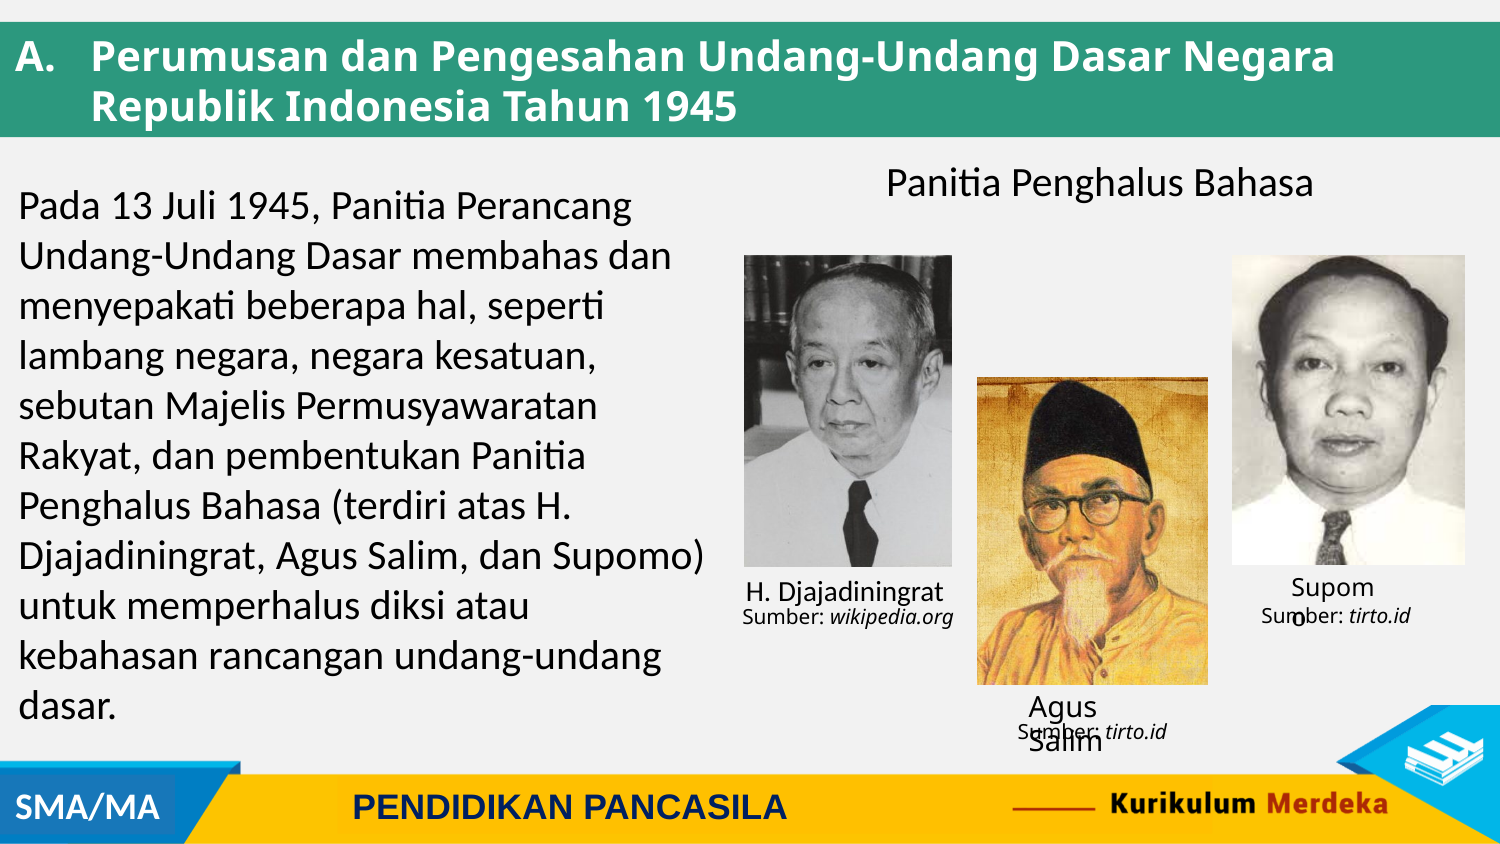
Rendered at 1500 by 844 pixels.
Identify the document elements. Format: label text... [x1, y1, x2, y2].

text_box Panitia Penghalus Bahasa [871, 147, 1337, 213]
text_box H. Djajadiningrat [731, 564, 965, 615]
text_box Perumusan dan Pengesahan Undang-Undang Dasar Negara Republik Indonesia Tahun 1945 [0, 20, 1500, 139]
text_box Supomo [1276, 574, 1396, 595]
text_box Supomo [1276, 635, 1396, 640]
picture [743, 254, 953, 567]
text_box Sumber: tirto.id [1246, 595, 1426, 635]
picture [976, 377, 1209, 686]
text_box Sumber: wikipedia.org [727, 596, 969, 636]
text_box Pada 13 Juli 1945, Panitia Perancang Undang-Undang Dasar membahas dan menyepakati beberapa hal, seperti lambang negara, negara kesatuan, sebutan Majelis Permusyawaratan Rakyat, dan pembentukan Panitia Penghalus Bahasa (terdiri atas H. Djajadiningrat, Agus Salim, dan Supomo) untuk memperhalus diksi atau kebahasan rancangan undang-undang dasar. [3, 170, 728, 704]
text_box Agus Salim [1014, 693, 1194, 704]
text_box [0, 705, 1500, 844]
picture [1232, 254, 1465, 565]
